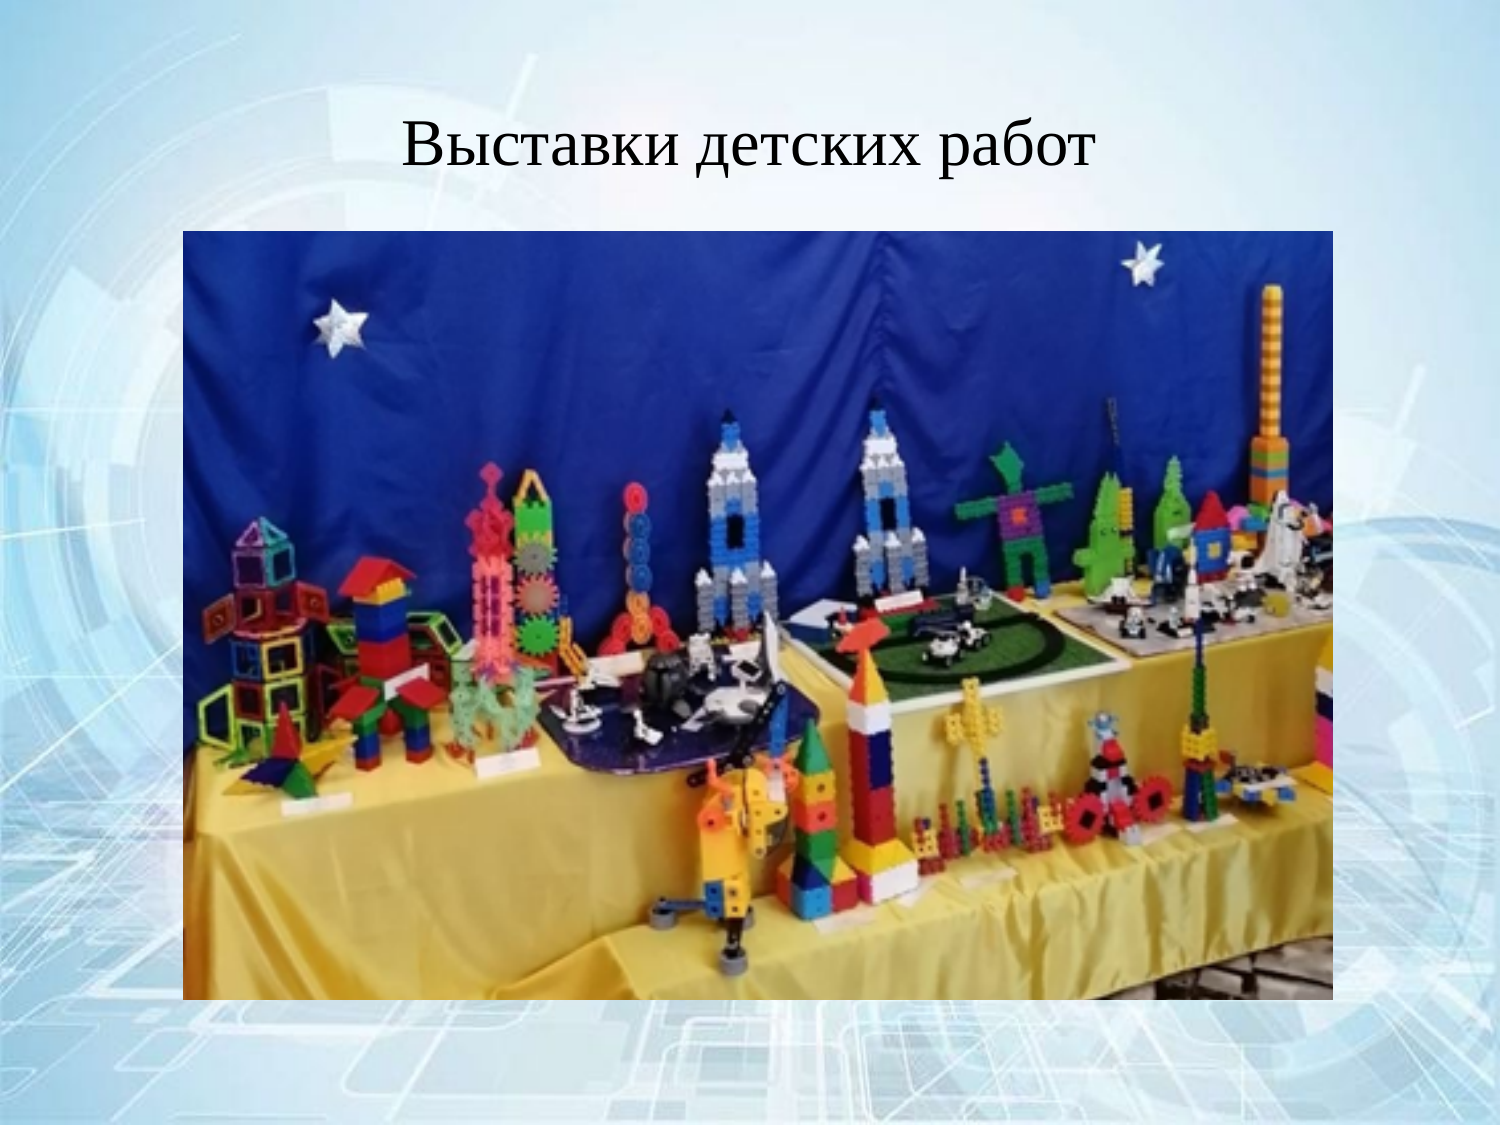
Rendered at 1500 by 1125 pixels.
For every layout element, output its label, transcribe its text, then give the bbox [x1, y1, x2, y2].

title Выставки детских работ [75, 45, 1425, 233]
picture [0, 0, 1500, 1125]
